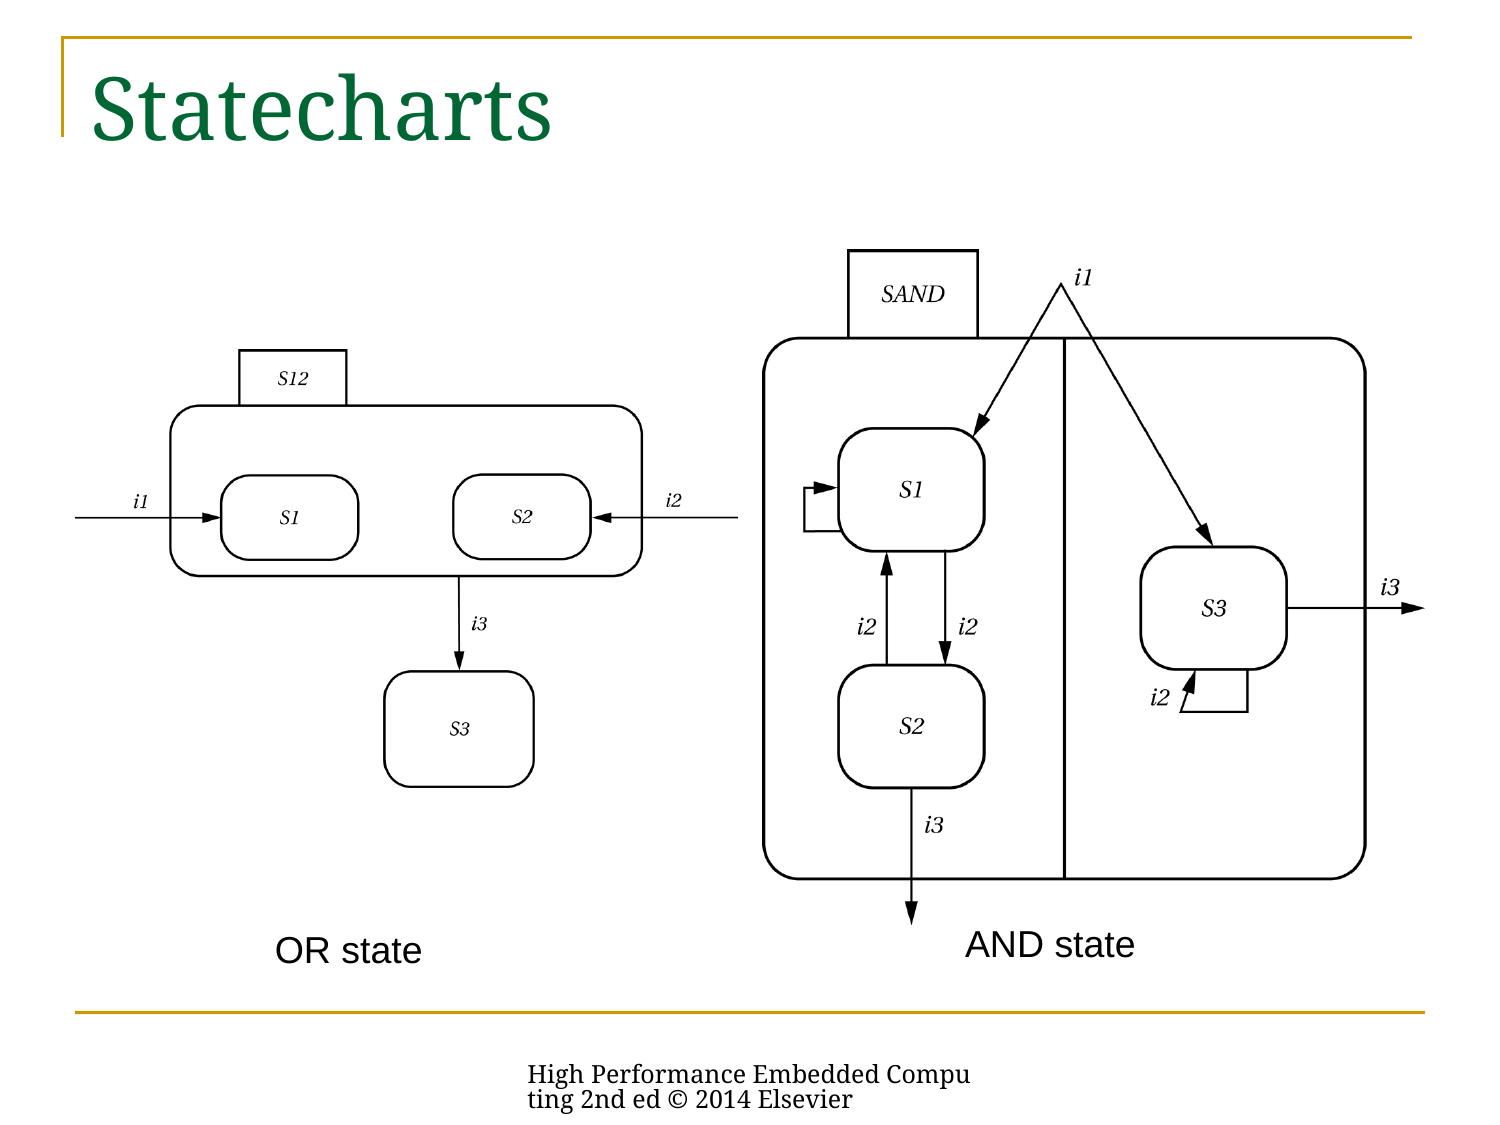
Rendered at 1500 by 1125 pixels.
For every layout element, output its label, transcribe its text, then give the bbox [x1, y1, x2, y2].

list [762, 249, 1426, 925]
text_box OR state [260, 918, 438, 979]
text_box AND state [950, 933, 1151, 973]
footer High Performance Embedded Computing 2nd ed © 2014 Elsevier [512, 1025, 988, 1100]
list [74, 349, 738, 788]
title Statecharts [75, 45, 1425, 233]
